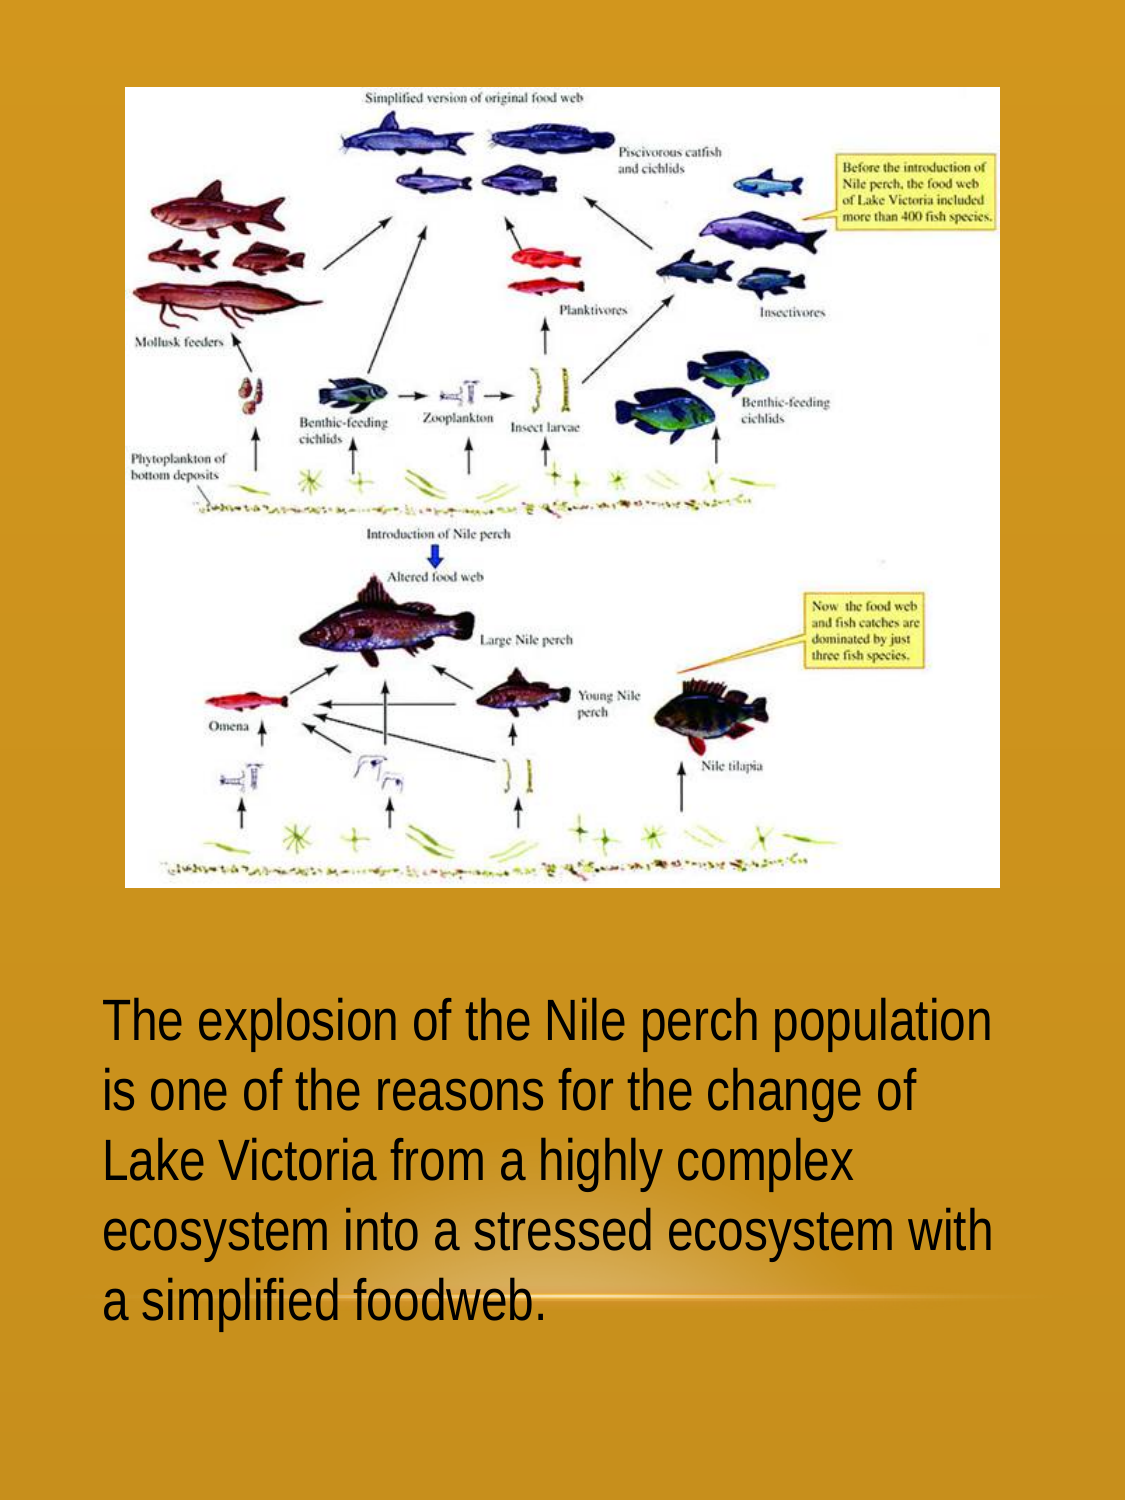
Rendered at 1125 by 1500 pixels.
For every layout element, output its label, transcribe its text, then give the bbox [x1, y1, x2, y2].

picture [0, 0, 1125, 1500]
text_box The explosion of the Nile perch population is one of the reasons for the change of Lake Victoria from a highly complex ecosystem into a stressed ecosystem with a simplified foodweb. [87, 975, 1038, 1385]
